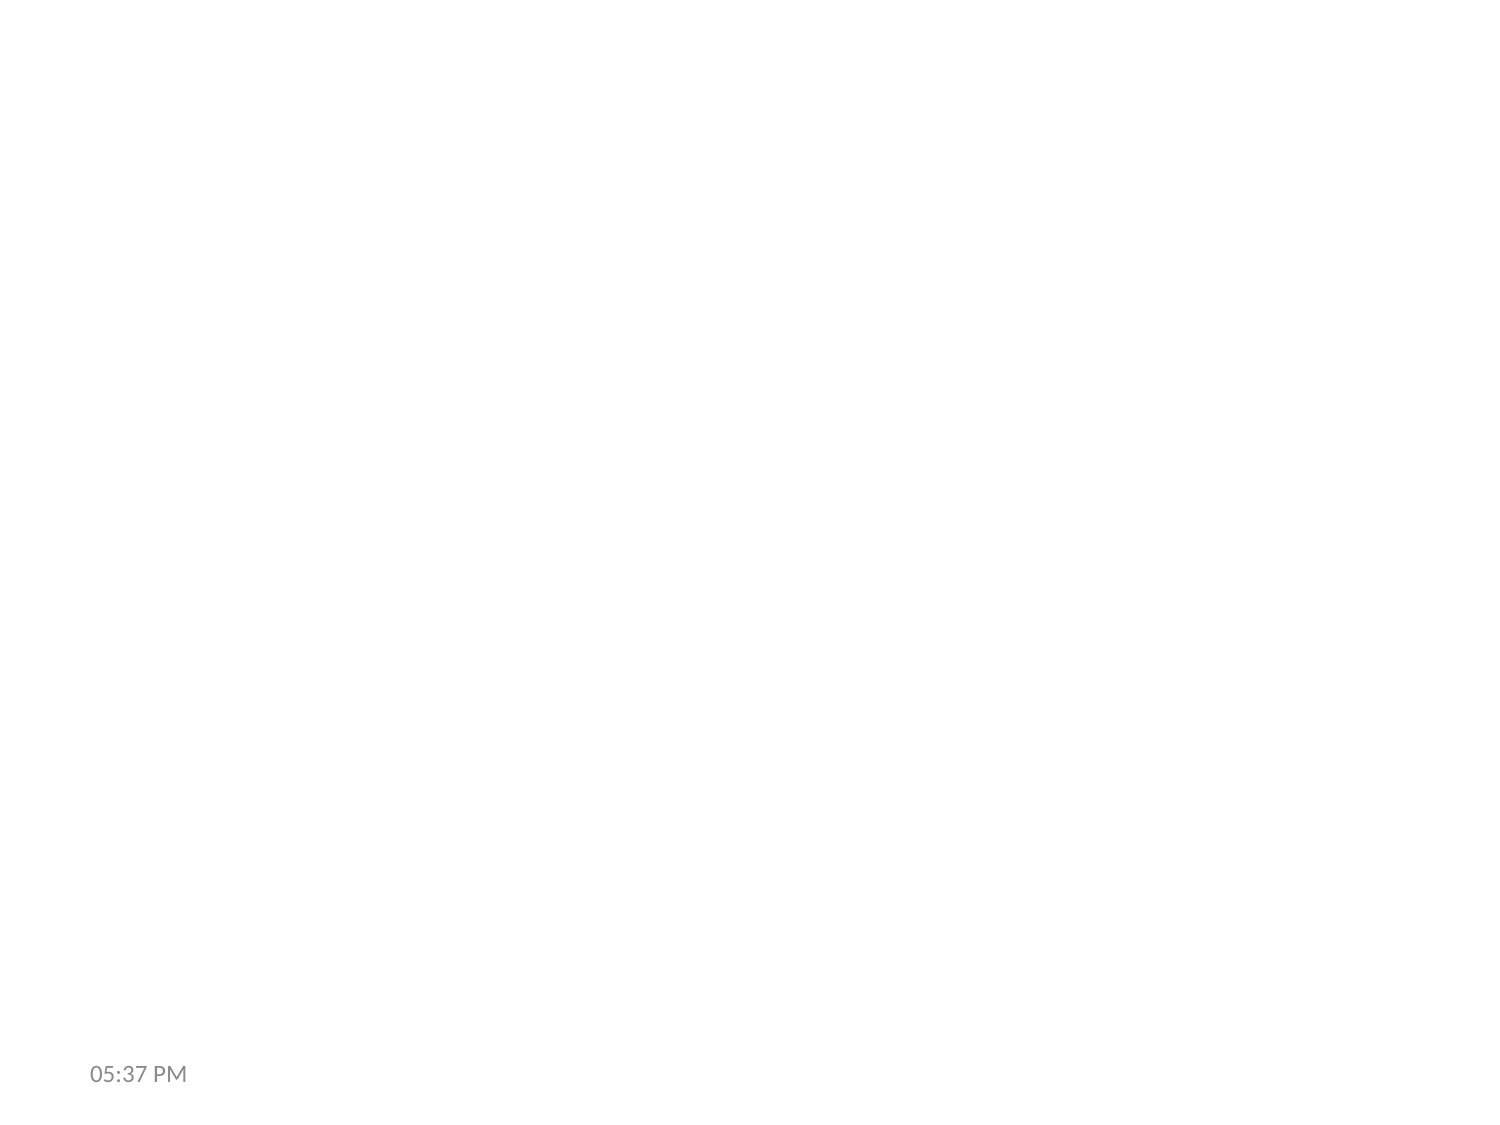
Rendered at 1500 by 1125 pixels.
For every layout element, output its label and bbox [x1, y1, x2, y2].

slide_number [75, 1042, 425, 1103]
